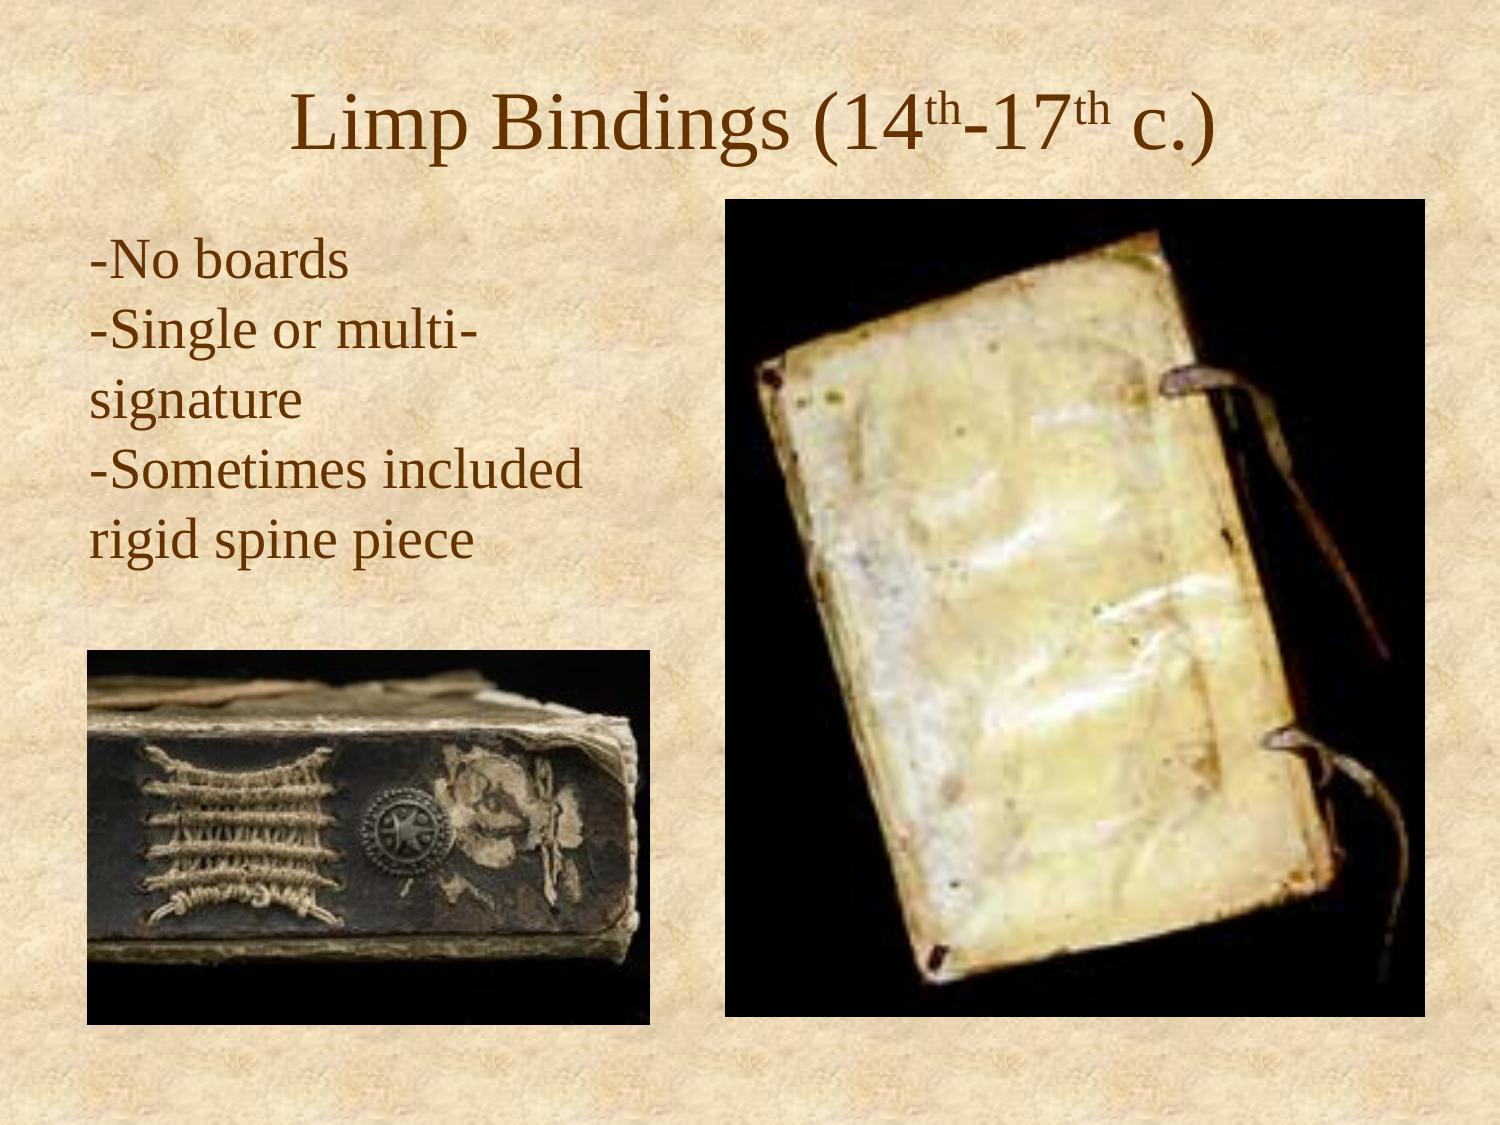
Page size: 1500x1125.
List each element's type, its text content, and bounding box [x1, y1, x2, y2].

text_box -No boards -Single or multi-signature -Sometimes included rigid spine piece [75, 212, 638, 578]
picture [0, 0, 1500, 1125]
text_box Limp Bindings (14th-17th c.) [274, 58, 1263, 174]
